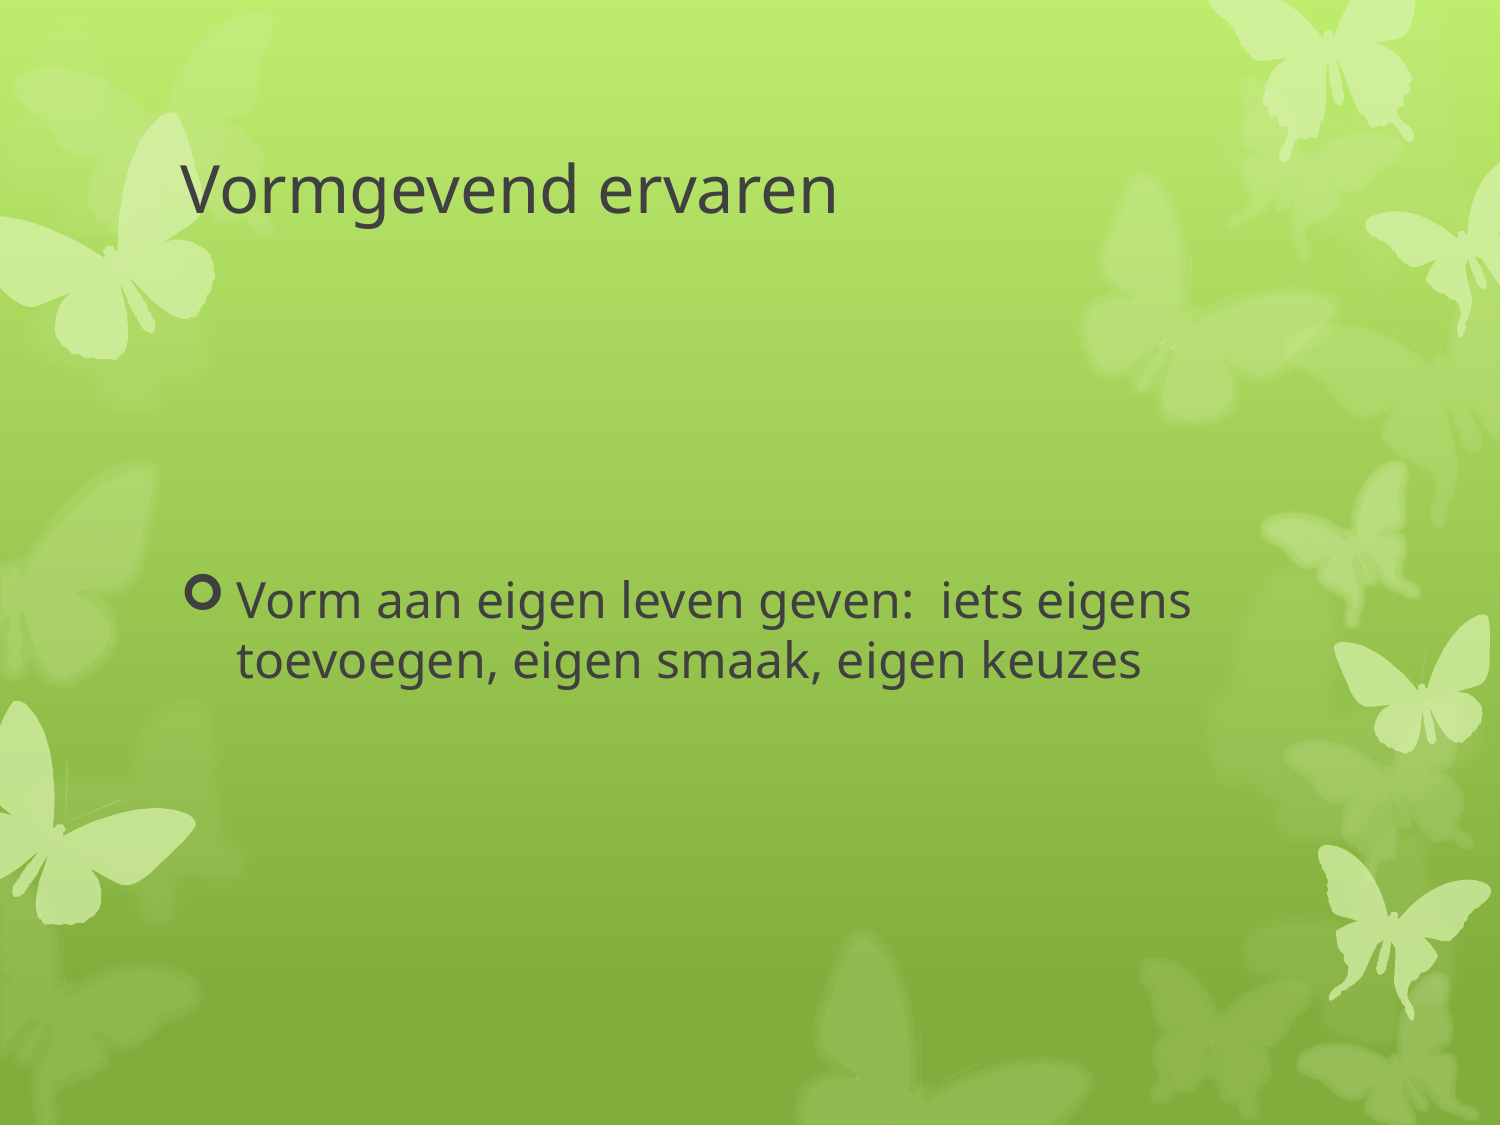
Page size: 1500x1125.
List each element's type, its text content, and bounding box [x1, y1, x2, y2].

list Vorm aan eigen leven geven: iets eigens toevoegen, eigen smaak, eigen keuzes [165, 296, 1335, 962]
title Vormgevend ervaren [165, 110, 1335, 263]
